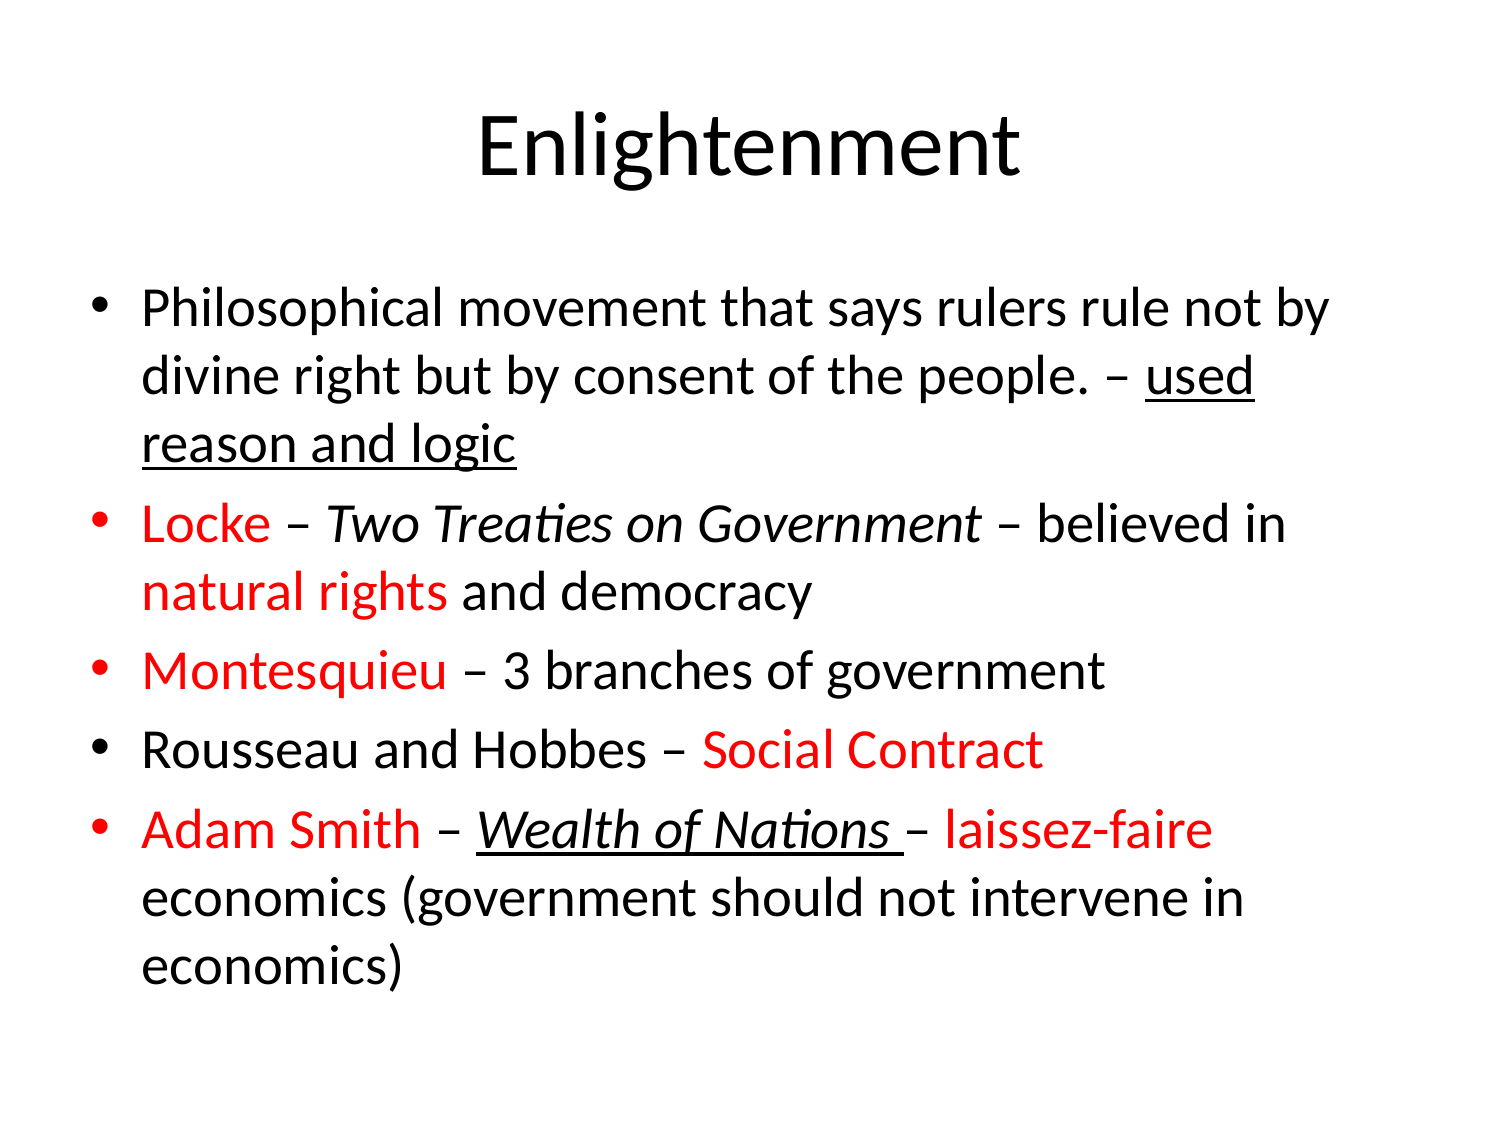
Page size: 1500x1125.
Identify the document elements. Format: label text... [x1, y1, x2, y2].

list Philosophical movement that says rulers rule not by divine right but by consent of the people. – used reason and logic Locke – Two Treaties on Government – believed in natural rights and democracy Montesquieu – 3 branches of government Rousseau and Hobbes – Social Contract Adam Smith – Wealth of Nations – laissez-faire economics (government should not intervene in economics) [75, 262, 1425, 1005]
title Enlightenment [75, 45, 1425, 233]
